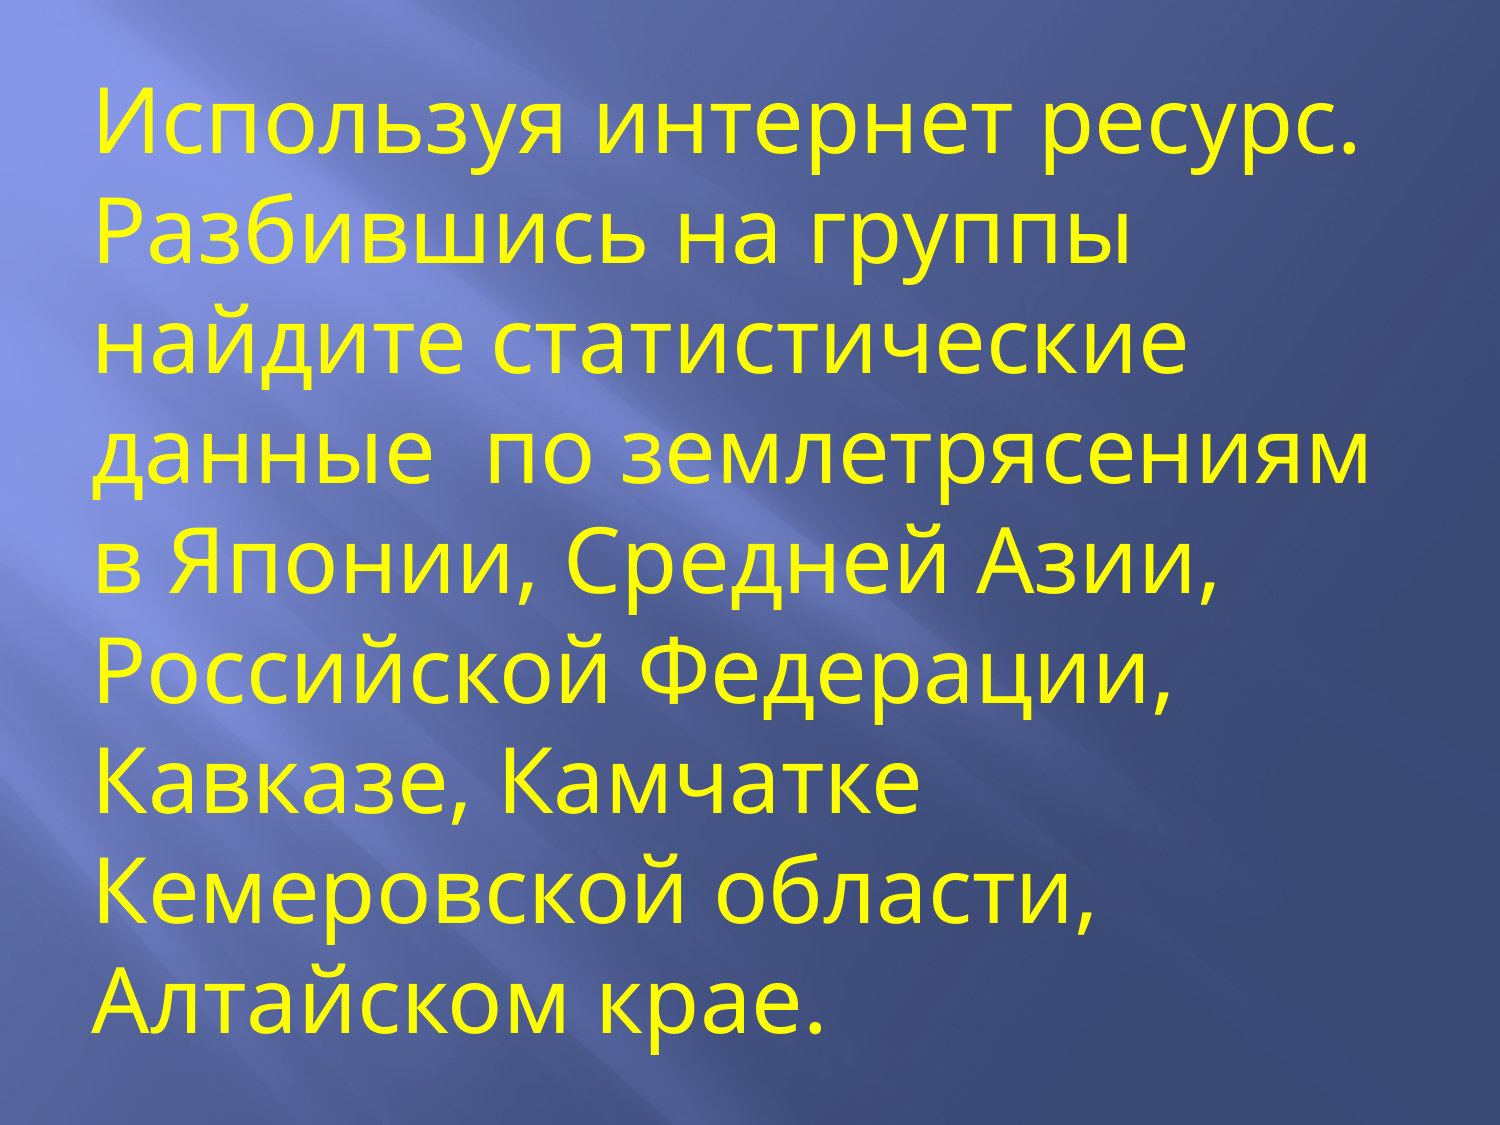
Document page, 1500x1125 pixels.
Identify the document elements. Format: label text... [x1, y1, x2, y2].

text_box Используя интернет ресурс. Разбившись на группы найдите статистические данные по землетрясениям в Японии, Средней Азии, Российской Федерации, Кавказе, Камчатке Кемеровской области, Алтайском крае. [76, 54, 1436, 1059]
